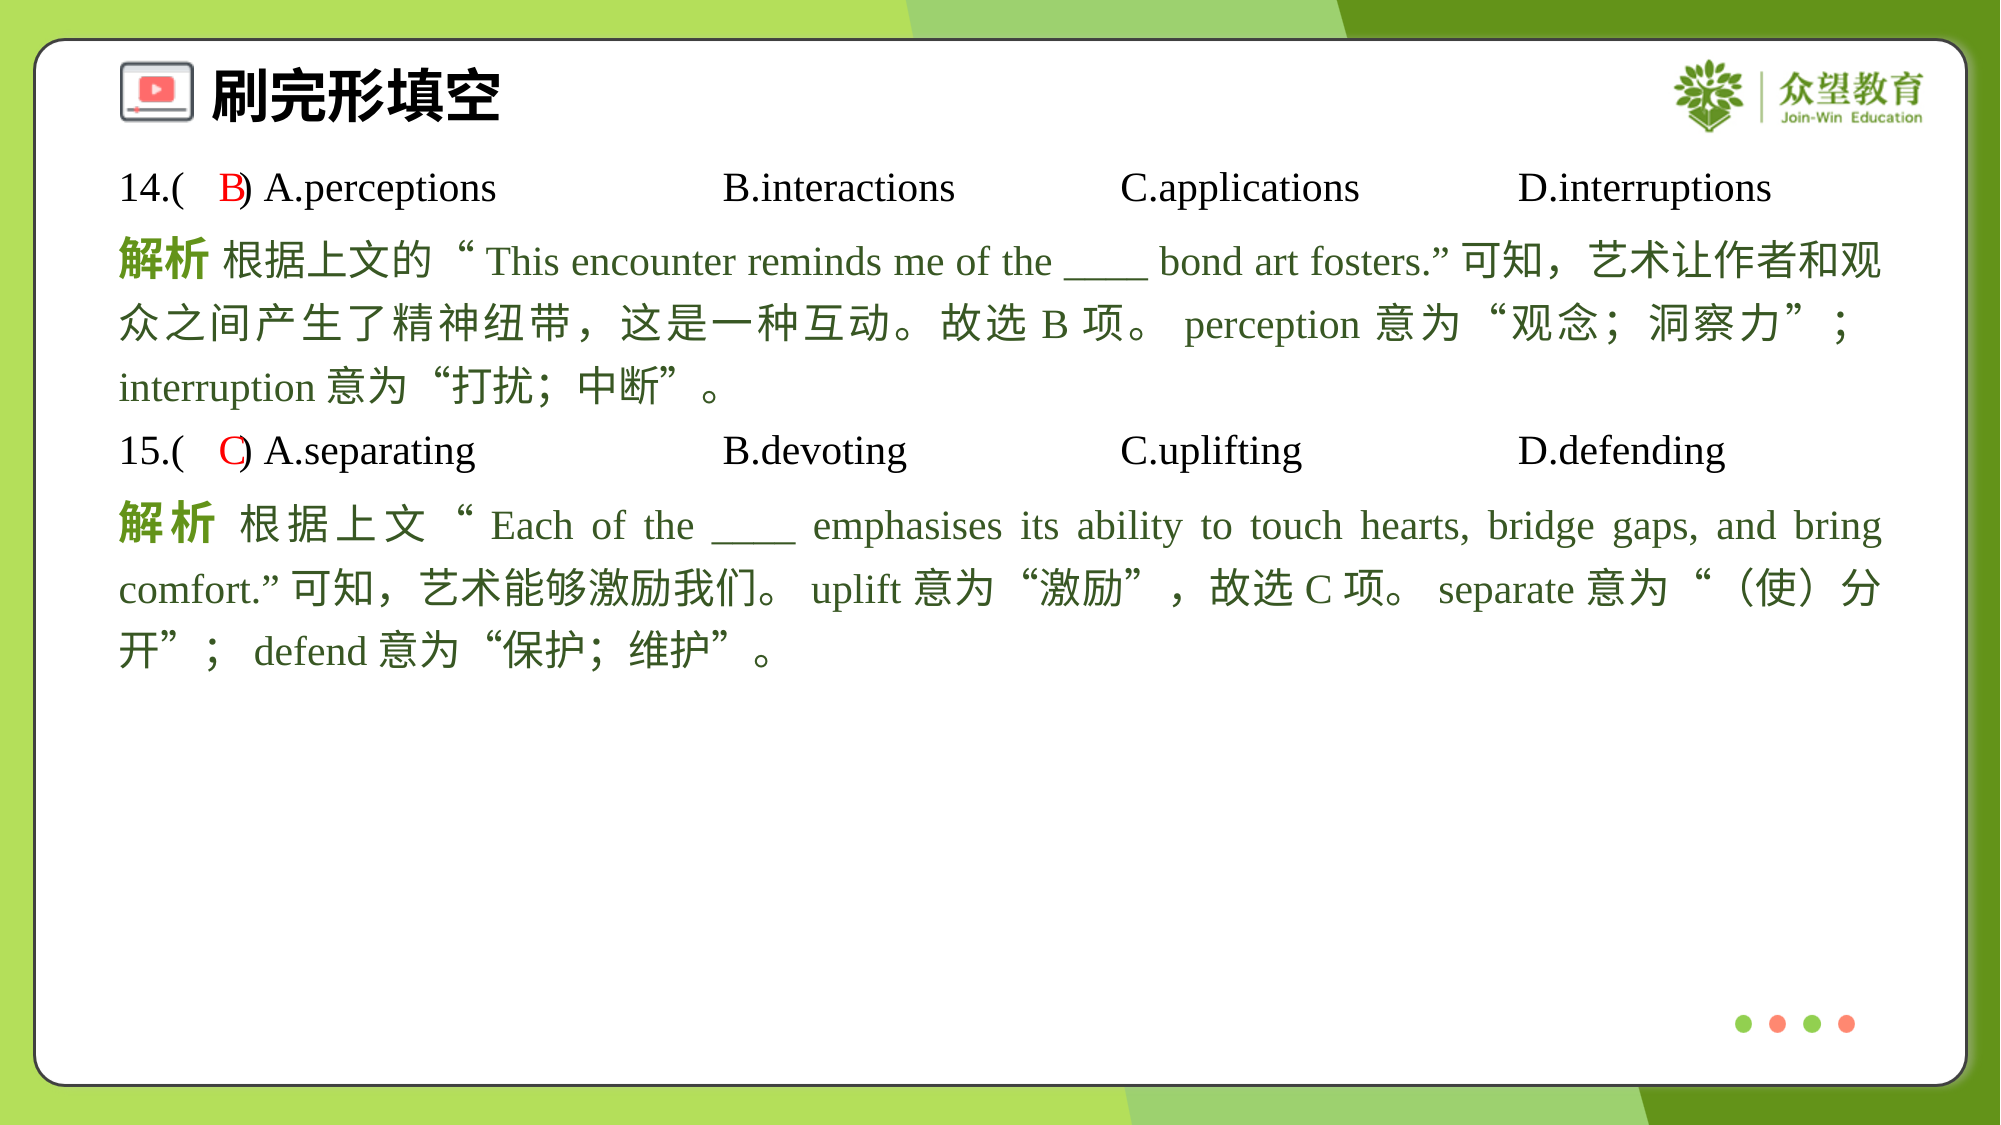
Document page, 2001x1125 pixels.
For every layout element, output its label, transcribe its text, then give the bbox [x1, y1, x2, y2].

text_box C [213, 410, 252, 469]
text_box 15.( ) A.separating B.devoting C.uplifting D.defending [118, 410, 213, 468]
text_box B [213, 146, 252, 205]
text_box 15.( ) A.separating B.devoting C.uplifting D.defending [252, 410, 1883, 468]
text_box 解析 根据上文的“This encounter reminds me of the ____ bond art fosters.”可知，艺术让作者和观众之间产生了精神纽带，这是一种互动。故选B项。perception意为“观念；洞察力”；interruption意为“打扰；中断”。 [118, 215, 1883, 405]
text_box 14.( ) A.perceptions B.interactions C.applications D.interruptions [252, 146, 1883, 204]
text_box 解析 根据上文“Each of the ____ emphasises its ability to touch hearts, bridge gaps, and bring comfort.”可知，艺术能够激励我们。uplift意为“激励”，故选C项。separate意为“（使）分开”；defend意为“保护；维护”。 [118, 480, 1883, 670]
text_box 14.( ) A.perceptions B.interactions C.applications D.interruptions [118, 146, 213, 204]
picture [0, 0, 2000, 1125]
